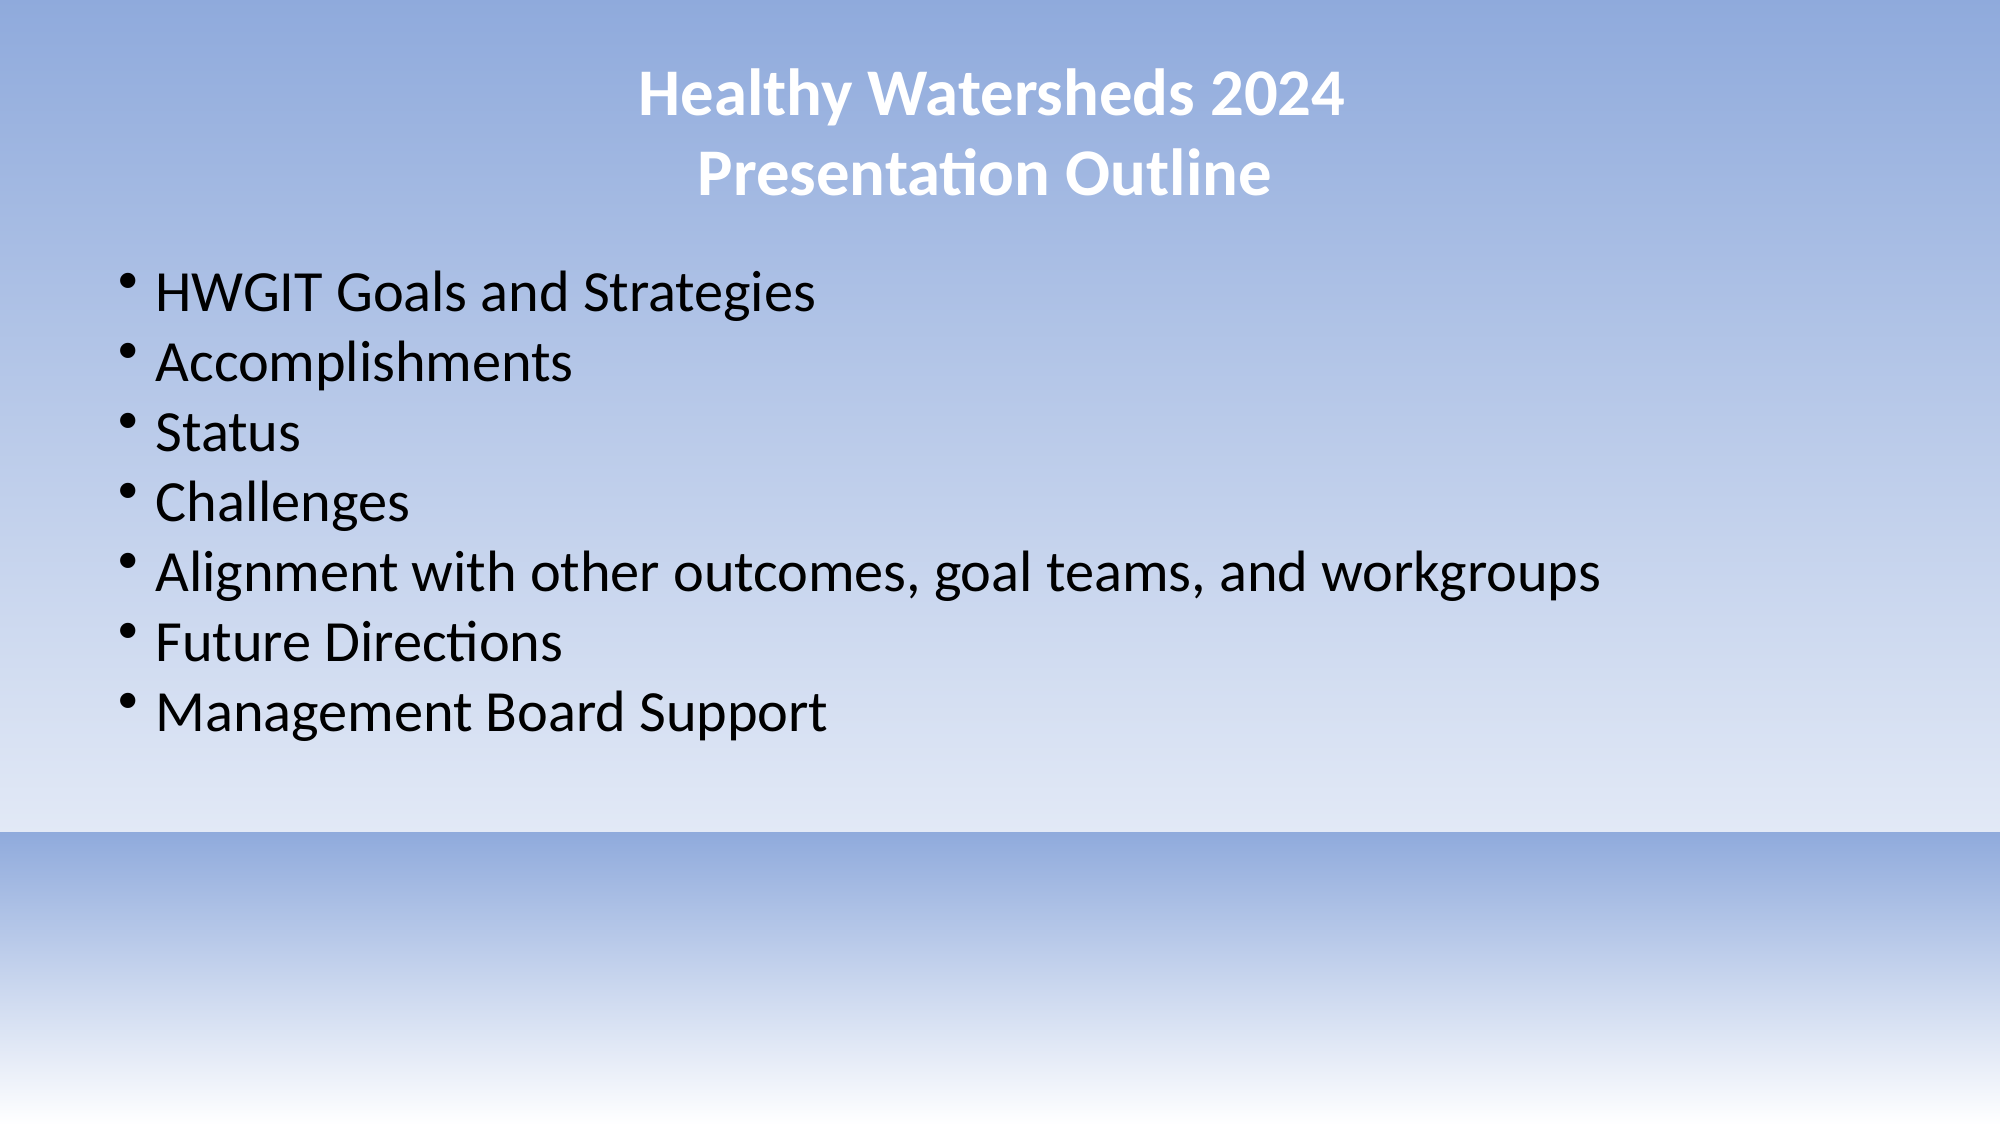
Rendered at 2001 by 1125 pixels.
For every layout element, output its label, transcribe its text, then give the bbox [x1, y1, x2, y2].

text_box HWGIT Goals and Strategies Accomplishments ​ Status Challenges ​ Alignment with other outcomes, goal teams, and workgroups Future Directions Management Board Support [103, 245, 1896, 751]
text_box Healthy Watersheds 2024 Presentation Outline [623, 41, 1376, 217]
text_box [0, 832, 2000, 1125]
